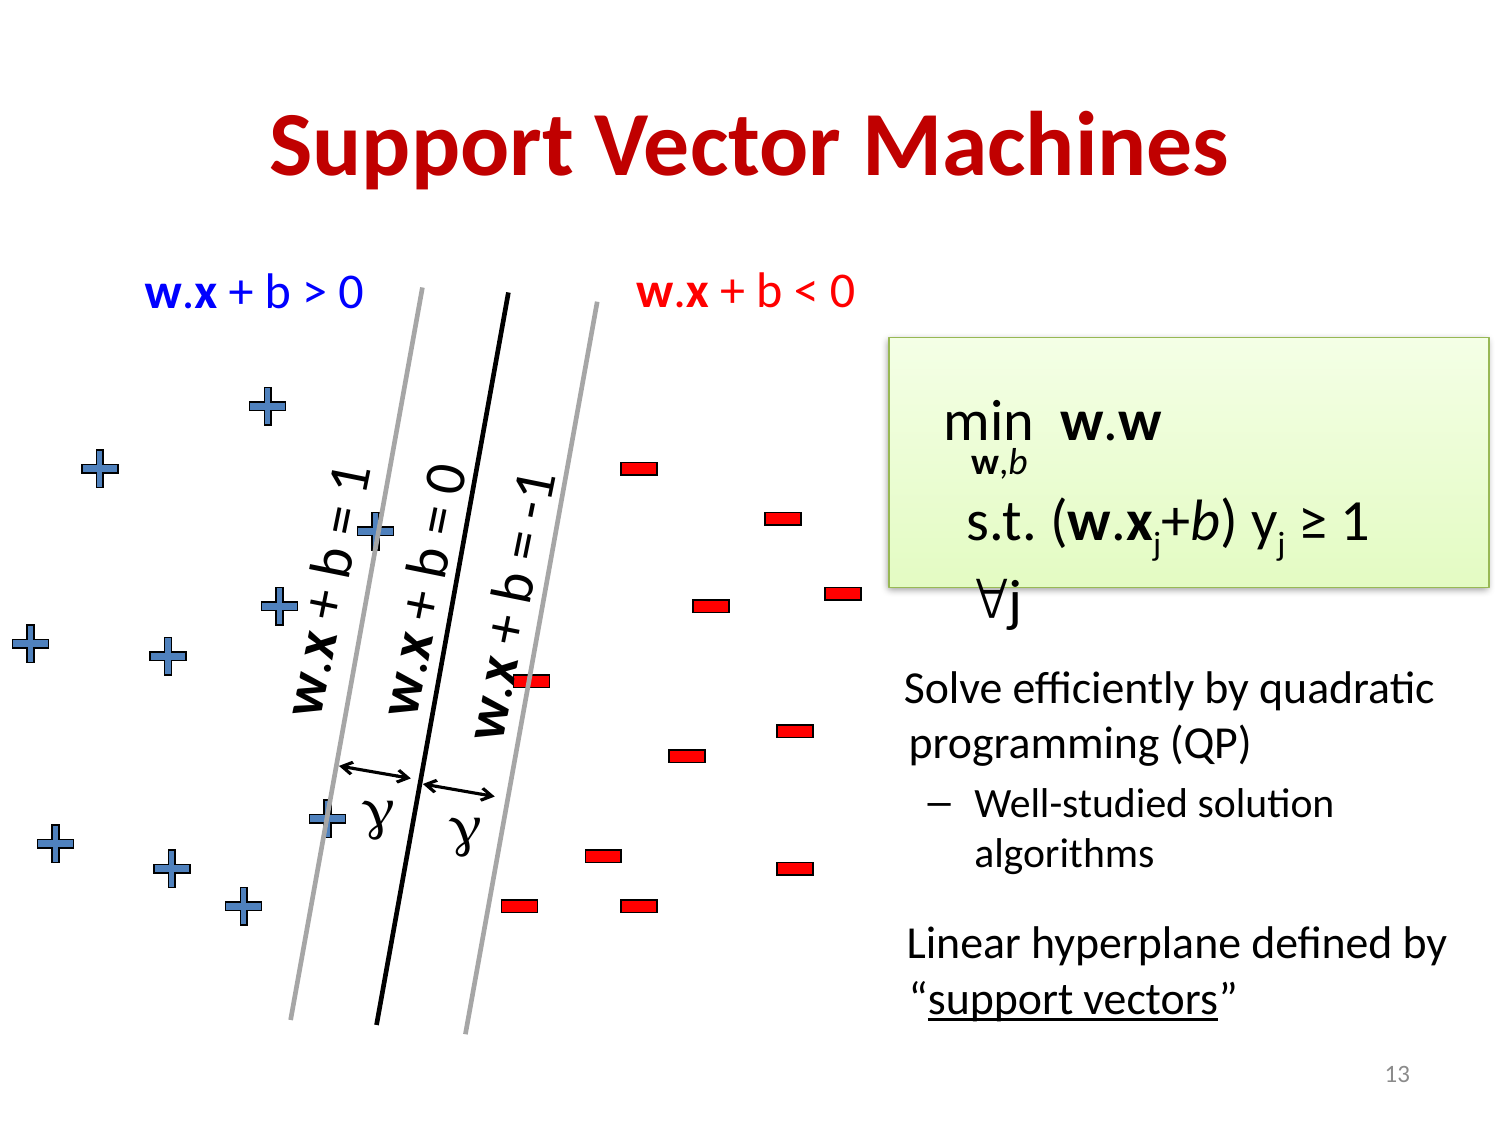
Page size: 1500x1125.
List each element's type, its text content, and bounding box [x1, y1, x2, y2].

title Support Vector Machines [75, 45, 1425, 233]
slide_number 13 [1074, 1042, 1425, 1103]
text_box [12, 249, 899, 1035]
text_box Solve efficiently by quadratic programming (QP) Well-studied solution algorithms Linear hyperplane defined by “support vectors” [901, 649, 1500, 1038]
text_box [888, 337, 1490, 588]
